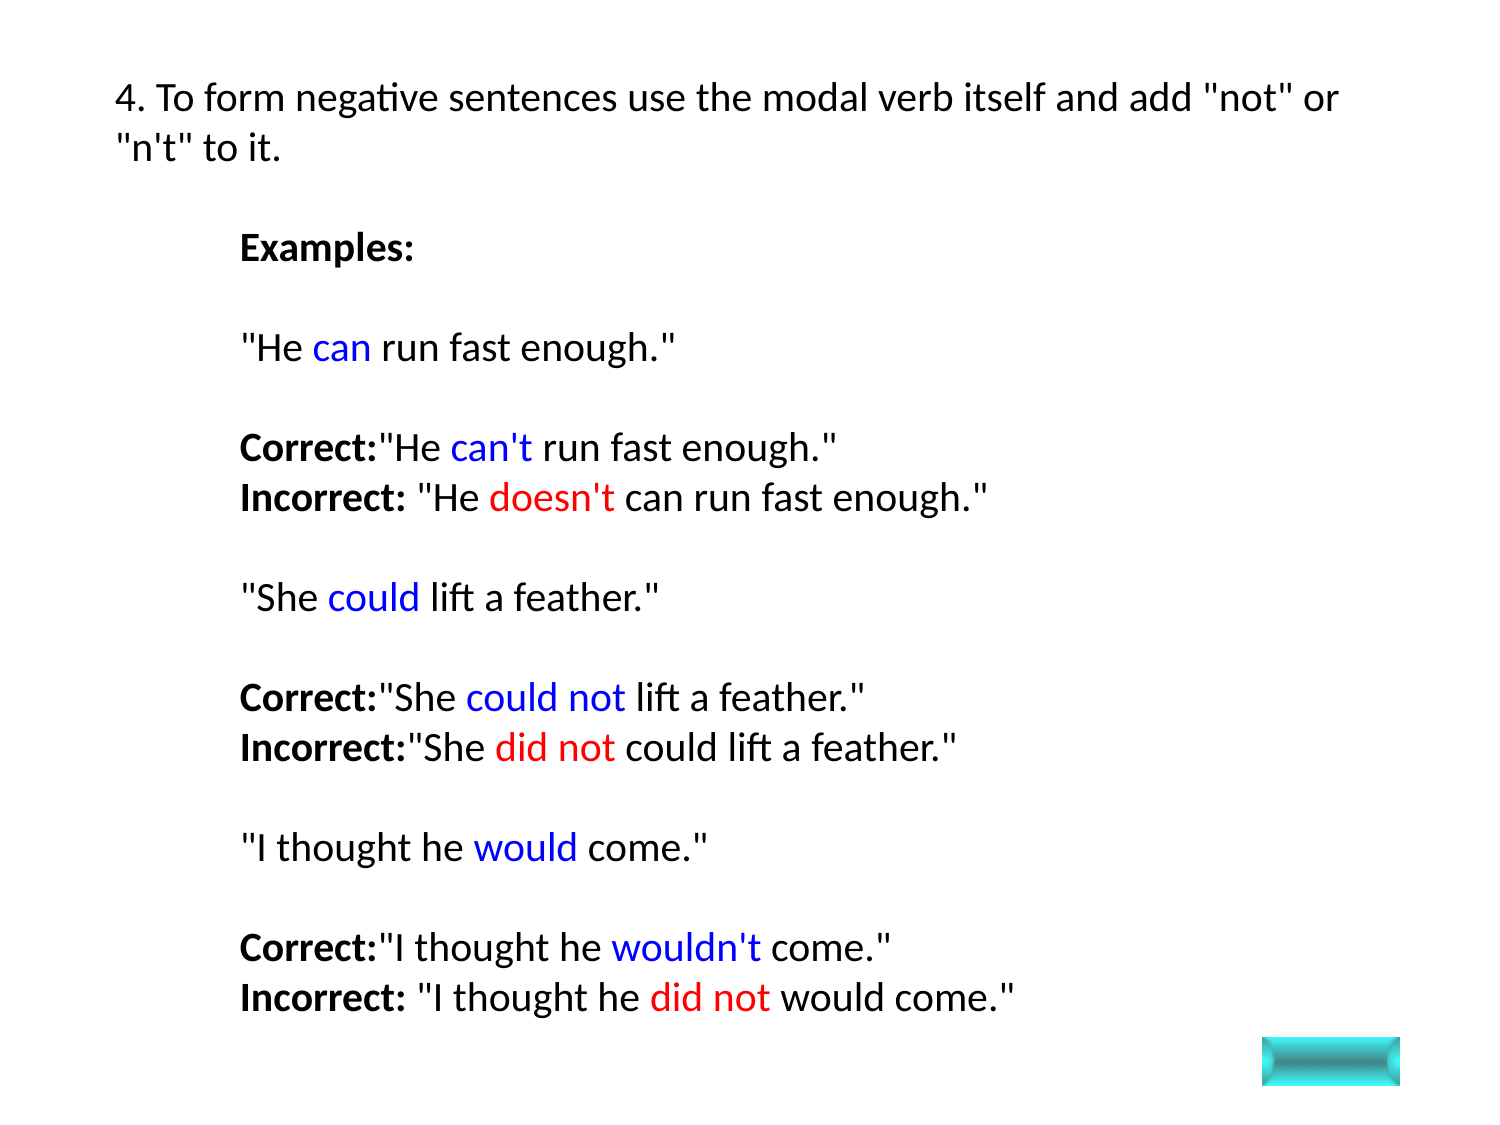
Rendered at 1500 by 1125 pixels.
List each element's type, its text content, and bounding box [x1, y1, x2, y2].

text_box 4. To form negative sentences use the modal verb itself and add "not" or "n't" to it. [99, 62, 1425, 178]
text_box Examples: "He can run fast enough." Correct:"He can't run fast enough." Incorrect: "He doesn't can run fast enough." "She could lift a feather." Correct:"She could not lift a feather." Incorrect:"She did not could lift a feather." "I thought he would come." Correct:"I thought he wouldn't come." Incorrect: "I thought he did not would come." [224, 212, 1338, 1028]
picture [1262, 1037, 1401, 1087]
